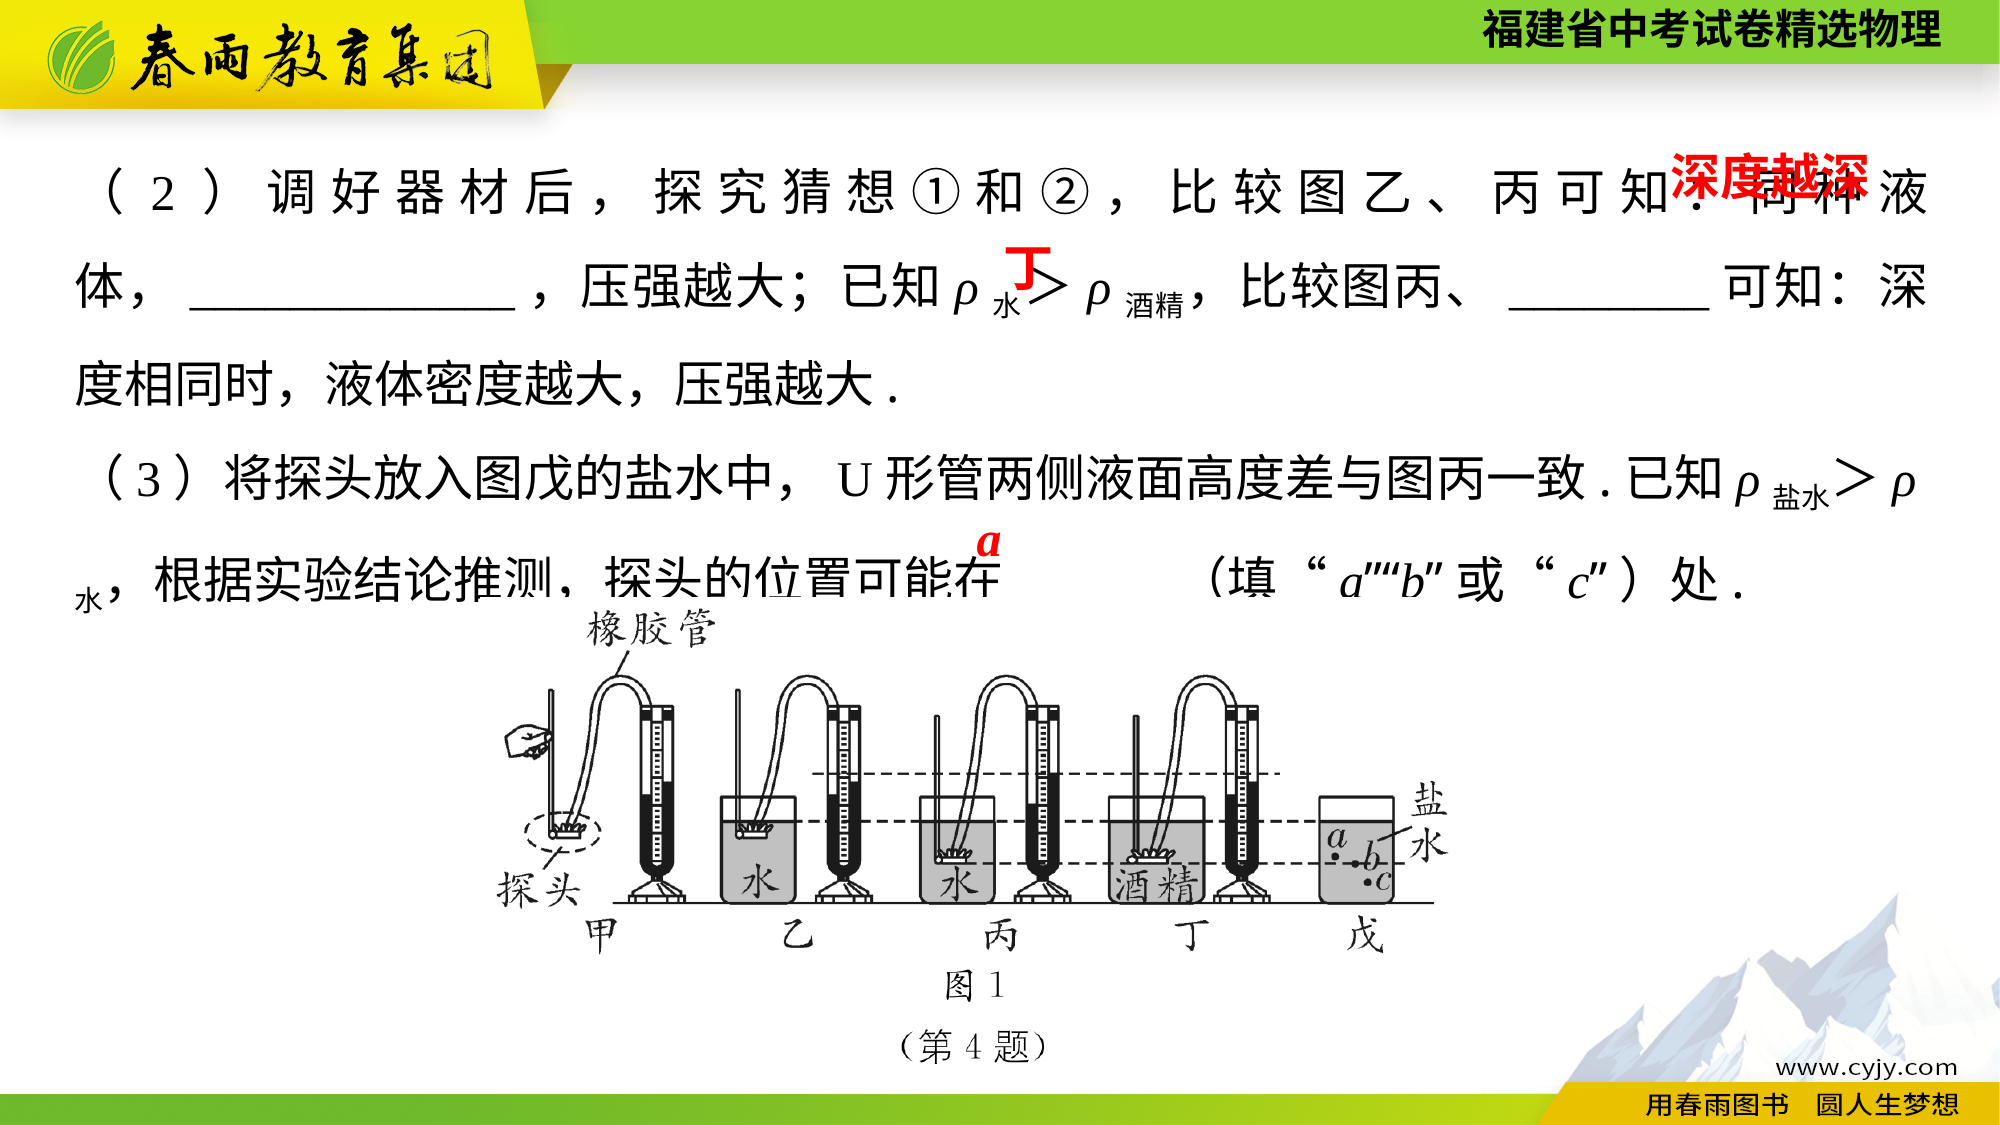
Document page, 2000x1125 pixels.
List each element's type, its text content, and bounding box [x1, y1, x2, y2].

list （2）调好器材后，探究猜想①和②，比较图乙、丙可知：同种液体，_____________，压强越大；已知ρ水＞ρ酒精，比较图丙、________可知：深度相同时，液体密度越大，压强越大. （3）将探头放入图戊的盐水中，U形管两侧液面高度差与图丙一致.已知ρ盐水＞ρ水，根据实验结论推测，探头的位置可能在______（填“a”“b”或“c”）处. [59, 122, 1944, 592]
picture [0, 0, 2000, 1125]
text_box 丁 [938, 229, 1119, 305]
text_box a [961, 498, 1079, 574]
text_box 深度越深 [1655, 137, 1886, 213]
